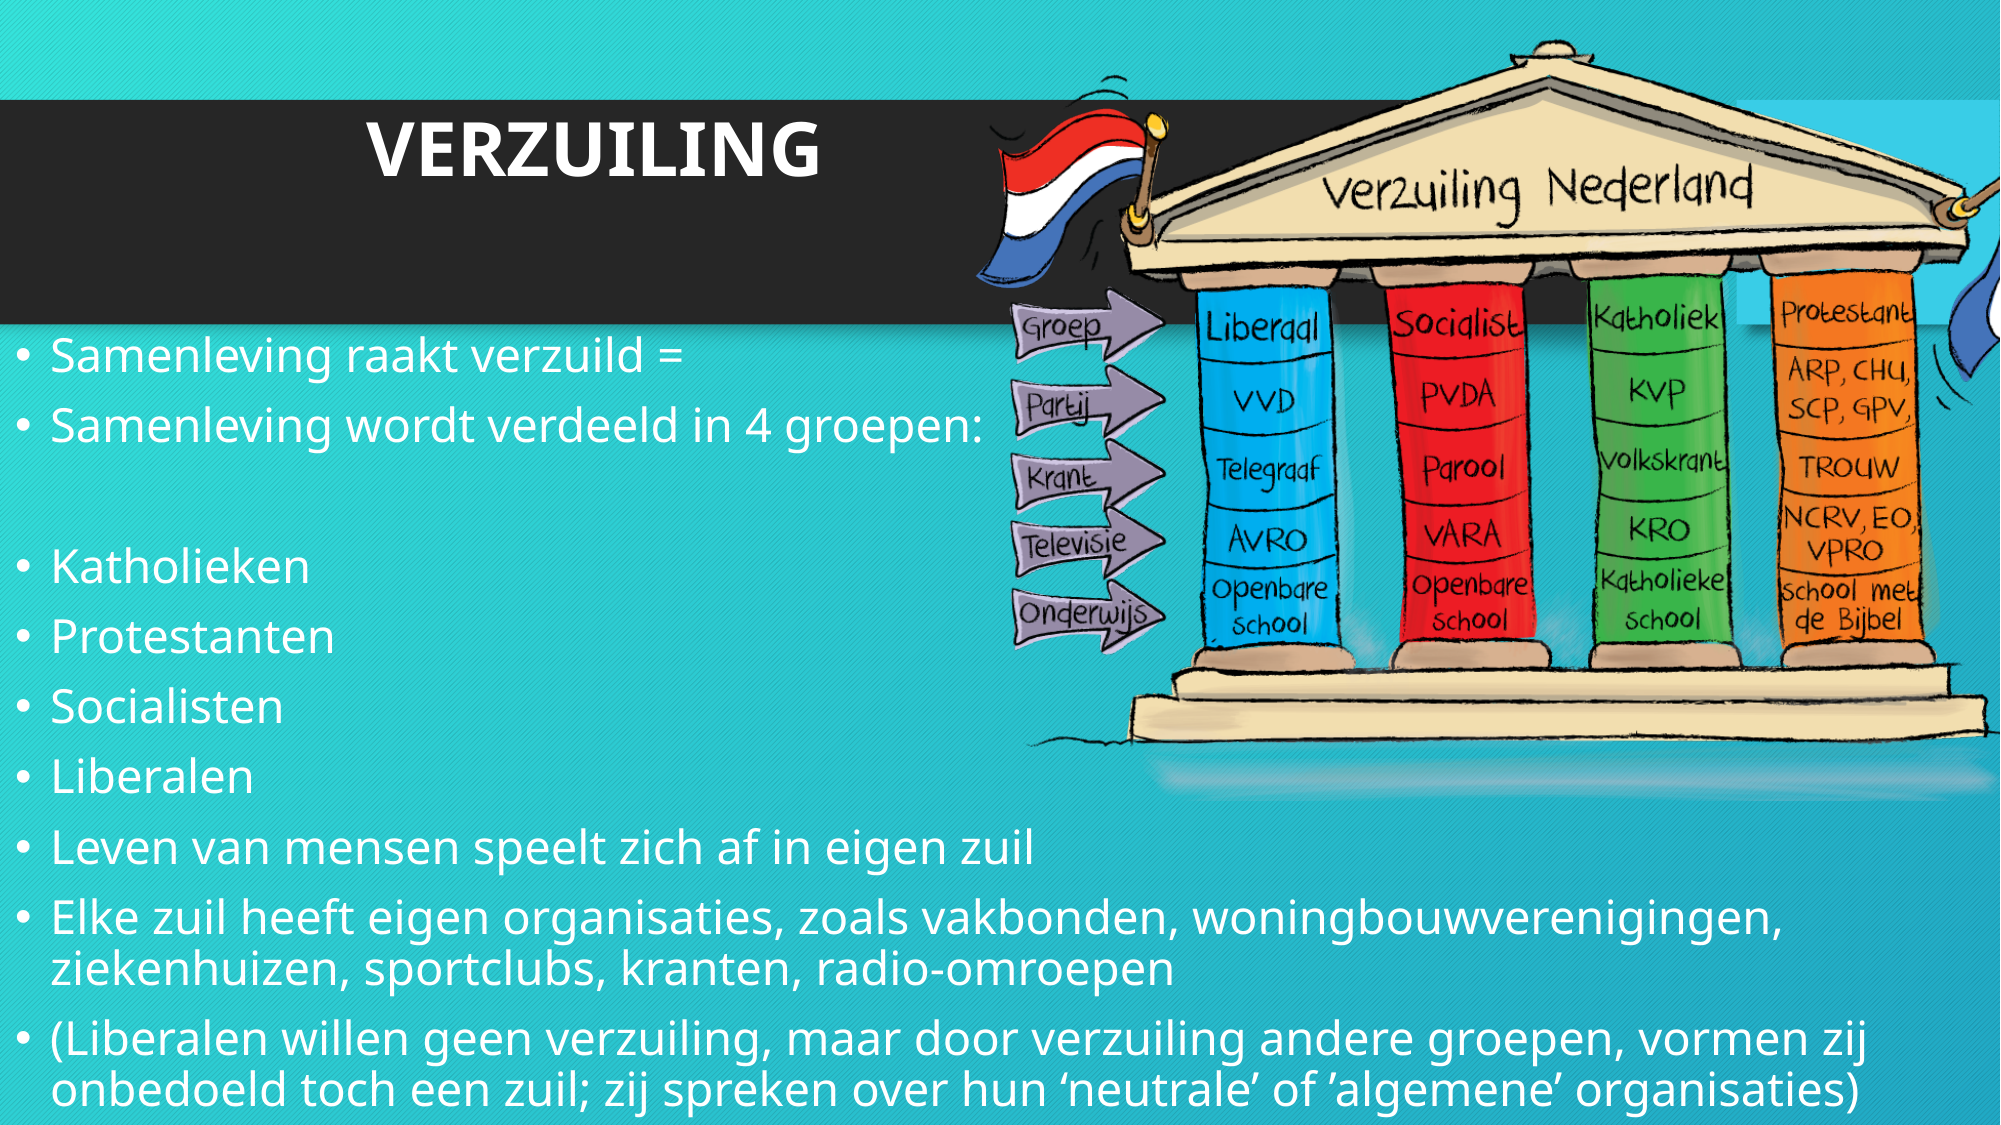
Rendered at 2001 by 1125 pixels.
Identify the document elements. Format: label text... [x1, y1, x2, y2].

title VERZUILING [137, 103, 963, 200]
list Samenleving raakt verzuild = Samenleving wordt verdeeld in 4 groepen: Katholieken Protestanten Socialisten Liberalen Leven van mensen speelt zich af in eigen zuil Elke zuil heeft eigen organisaties, zoals vakbonden, woningbouwverenigingen, ziekenhuizen, sportclubs, kranten, radio-omroepen (Liberalen willen geen verzuiling, maar door verzuiling andere groepen, vormen zij onbedoeld toch een zuil; zij spreken over hun ‘neutrale’ of ’algemene’ organisaties) [0, 324, 2000, 1125]
picture [963, 23, 2000, 802]
